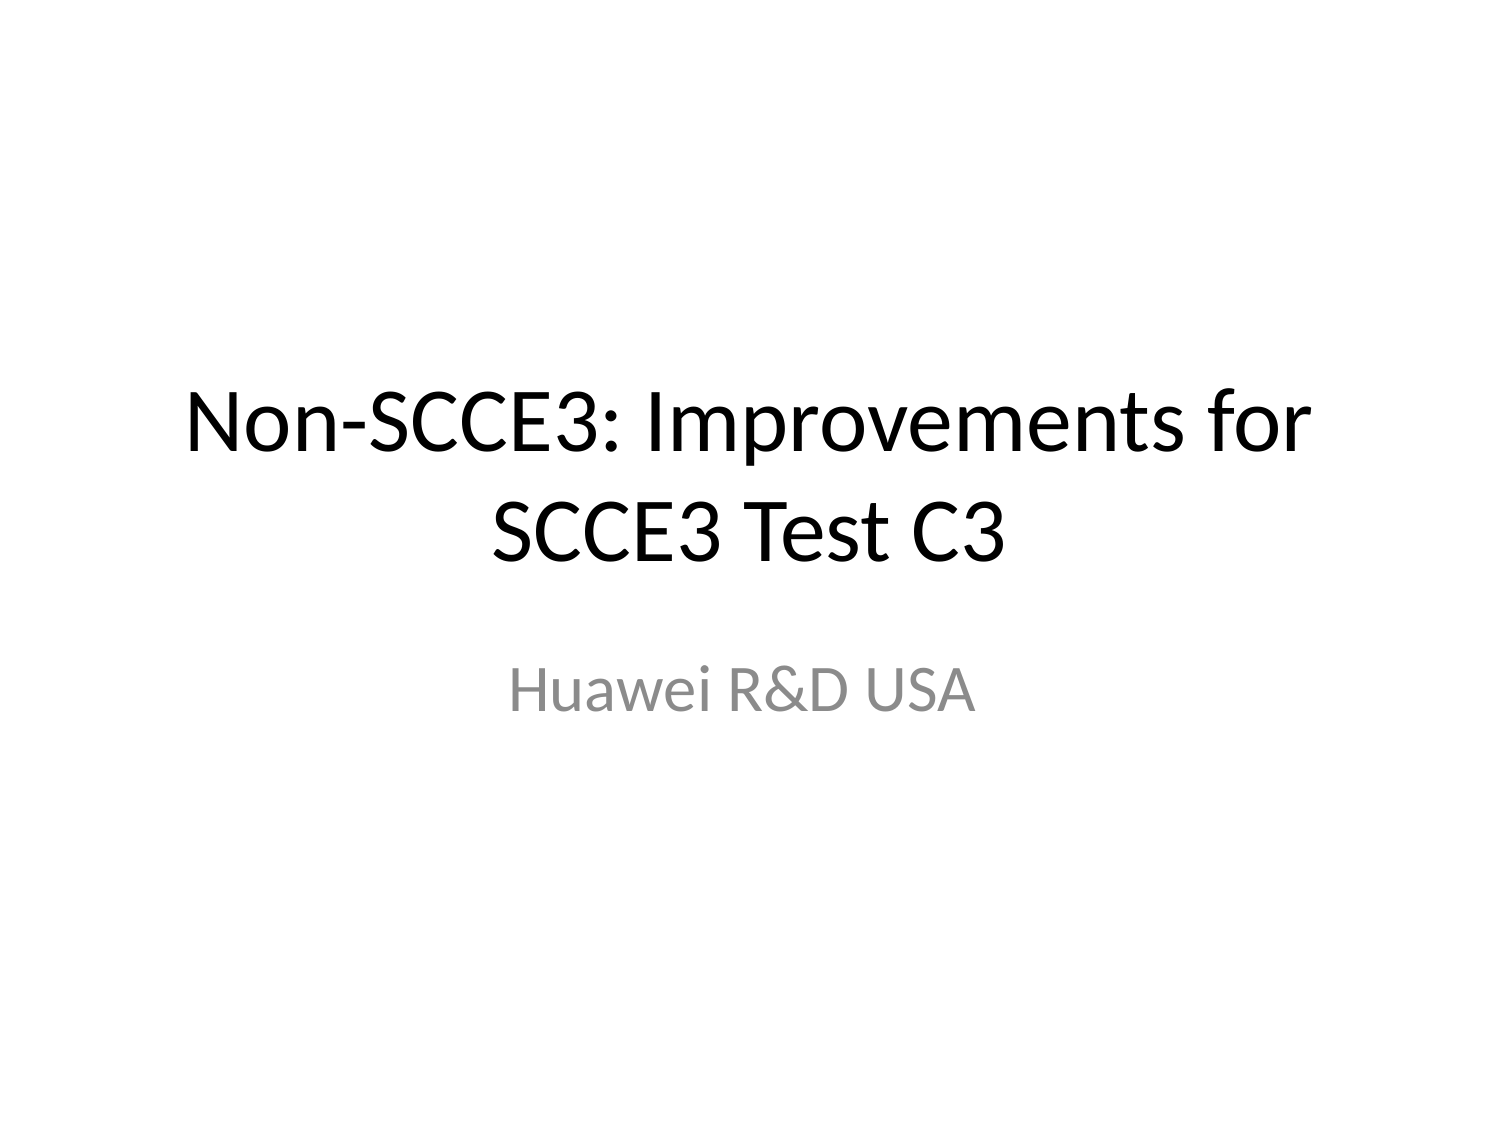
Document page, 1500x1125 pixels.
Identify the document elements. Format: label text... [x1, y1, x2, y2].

title Non-SCCE3: Improvements for SCCE3 Test C3 [112, 349, 1388, 591]
subtitle Huawei R&D USA [225, 637, 1275, 925]
